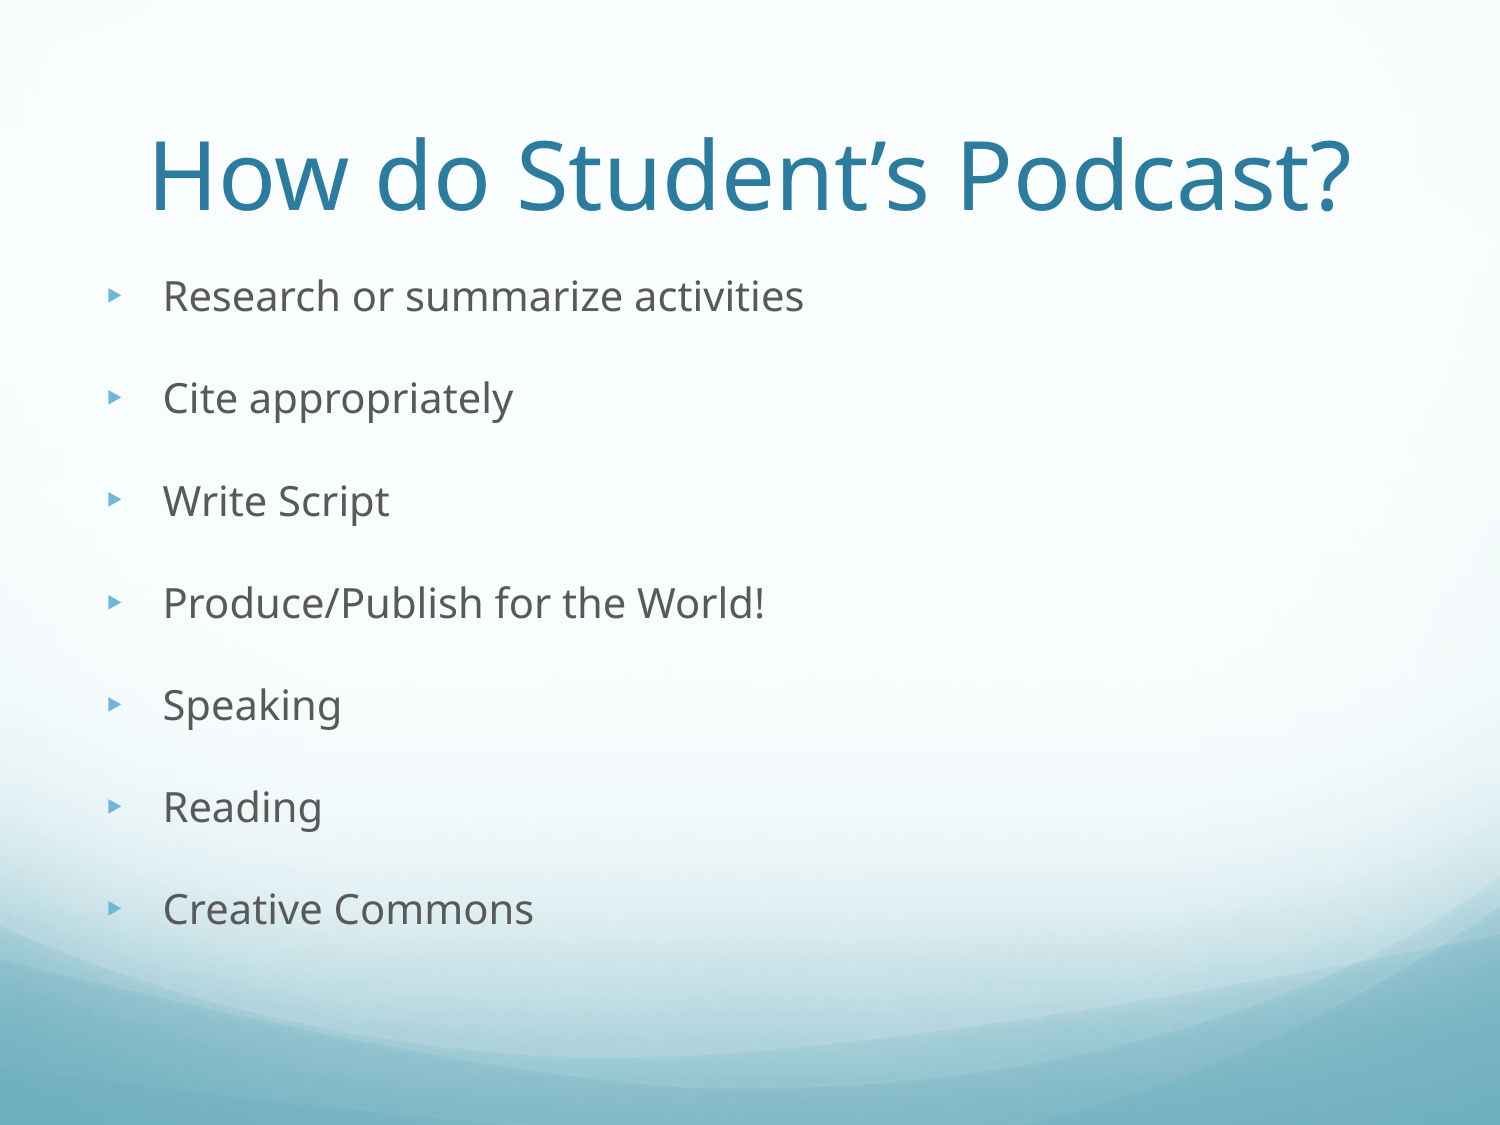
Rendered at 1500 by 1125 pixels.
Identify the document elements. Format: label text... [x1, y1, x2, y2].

list Research or summarize activities Cite appropriately Write Script Produce/Publish for the World! Speaking Reading Creative Commons [90, 262, 1410, 975]
title How do Student’s Podcast? [90, 17, 1410, 237]
